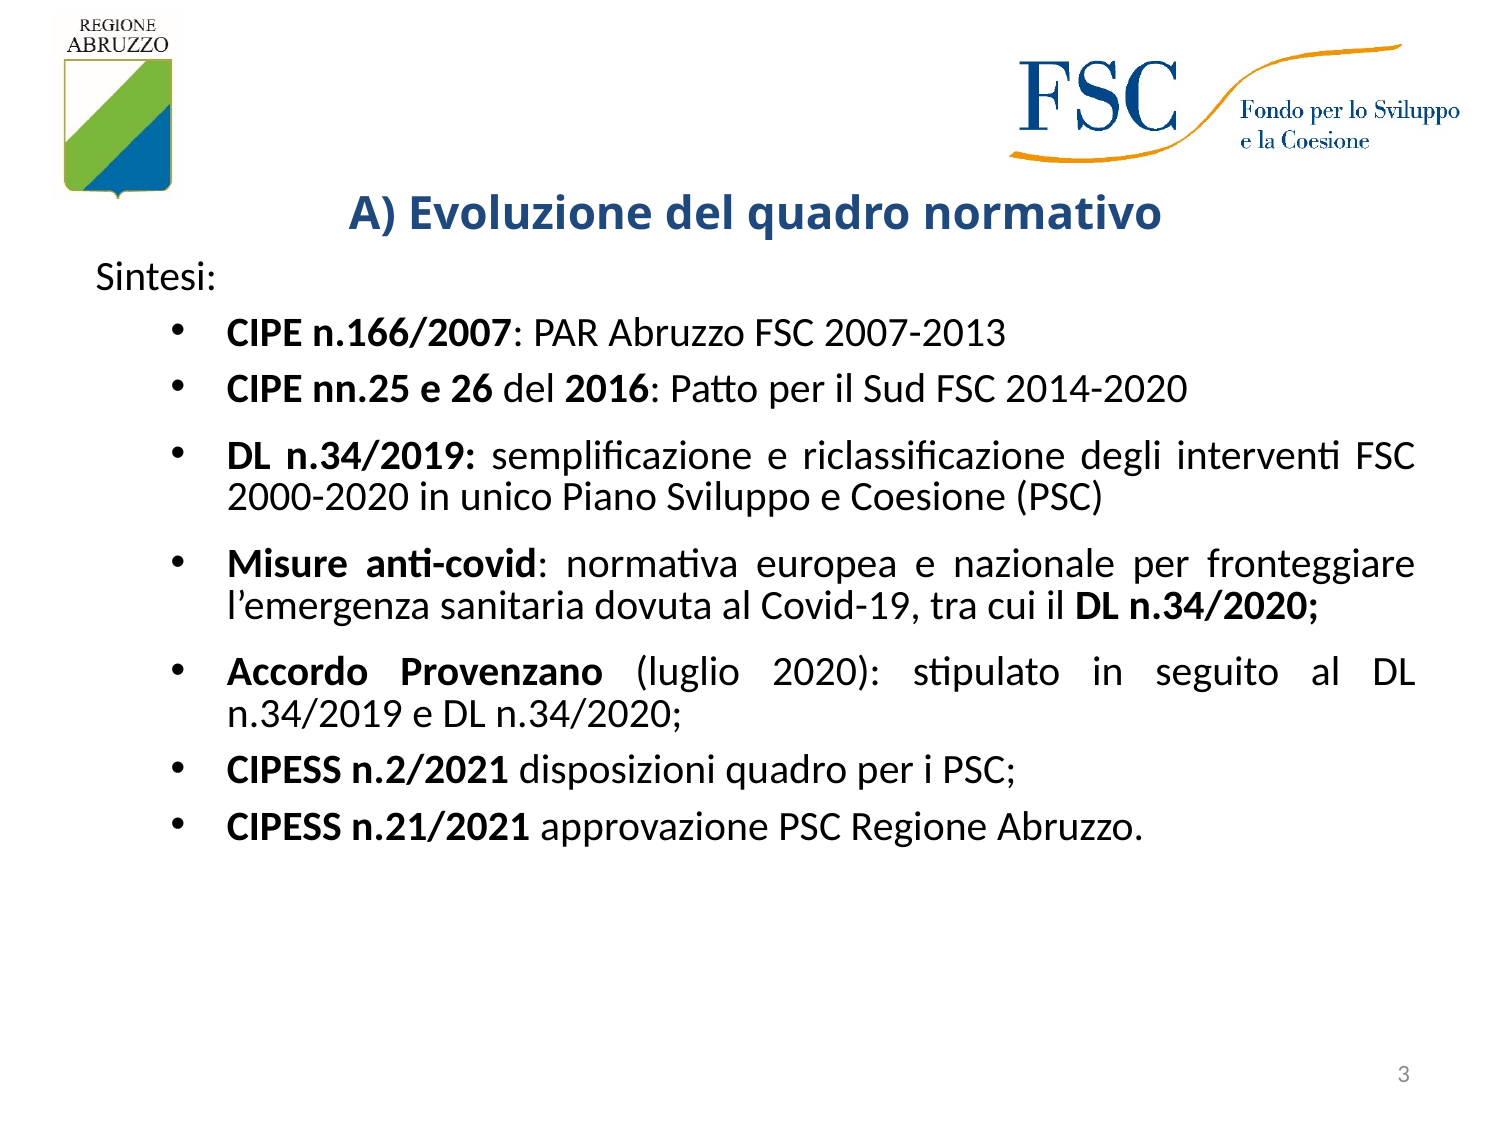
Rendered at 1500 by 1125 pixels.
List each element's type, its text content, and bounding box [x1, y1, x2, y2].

text_box Sintesi: CIPE n.166/2007: PAR Abruzzo FSC 2007-2013 CIPE nn.25 e 26 del 2016: Patto per il Sud FSC 2014-2020 DL n.34/2019: semplificazione e riclassificazione degli interventi FSC 2000-2020 in unico Piano Sviluppo e Coesione (PSC) Misure anti-covid: normativa europea e nazionale per fronteggiare l’emergenza sanitaria dovuta al Covid-19, tra cui il DL n.34/2020; Accordo Provenzano (luglio 2020): stipulato in seguito al DL n.34/2019 e DL n.34/2020; CIPESS n.2/2021 disposizioni quadro per i PSC; CIPESS n.21/2021 approvazione PSC Regione Abruzzo. [80, 259, 1431, 923]
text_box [52, 13, 1466, 202]
title A) Evoluzione del quadro normativo [138, 209, 1374, 242]
slide_number 3 [1074, 1042, 1425, 1103]
